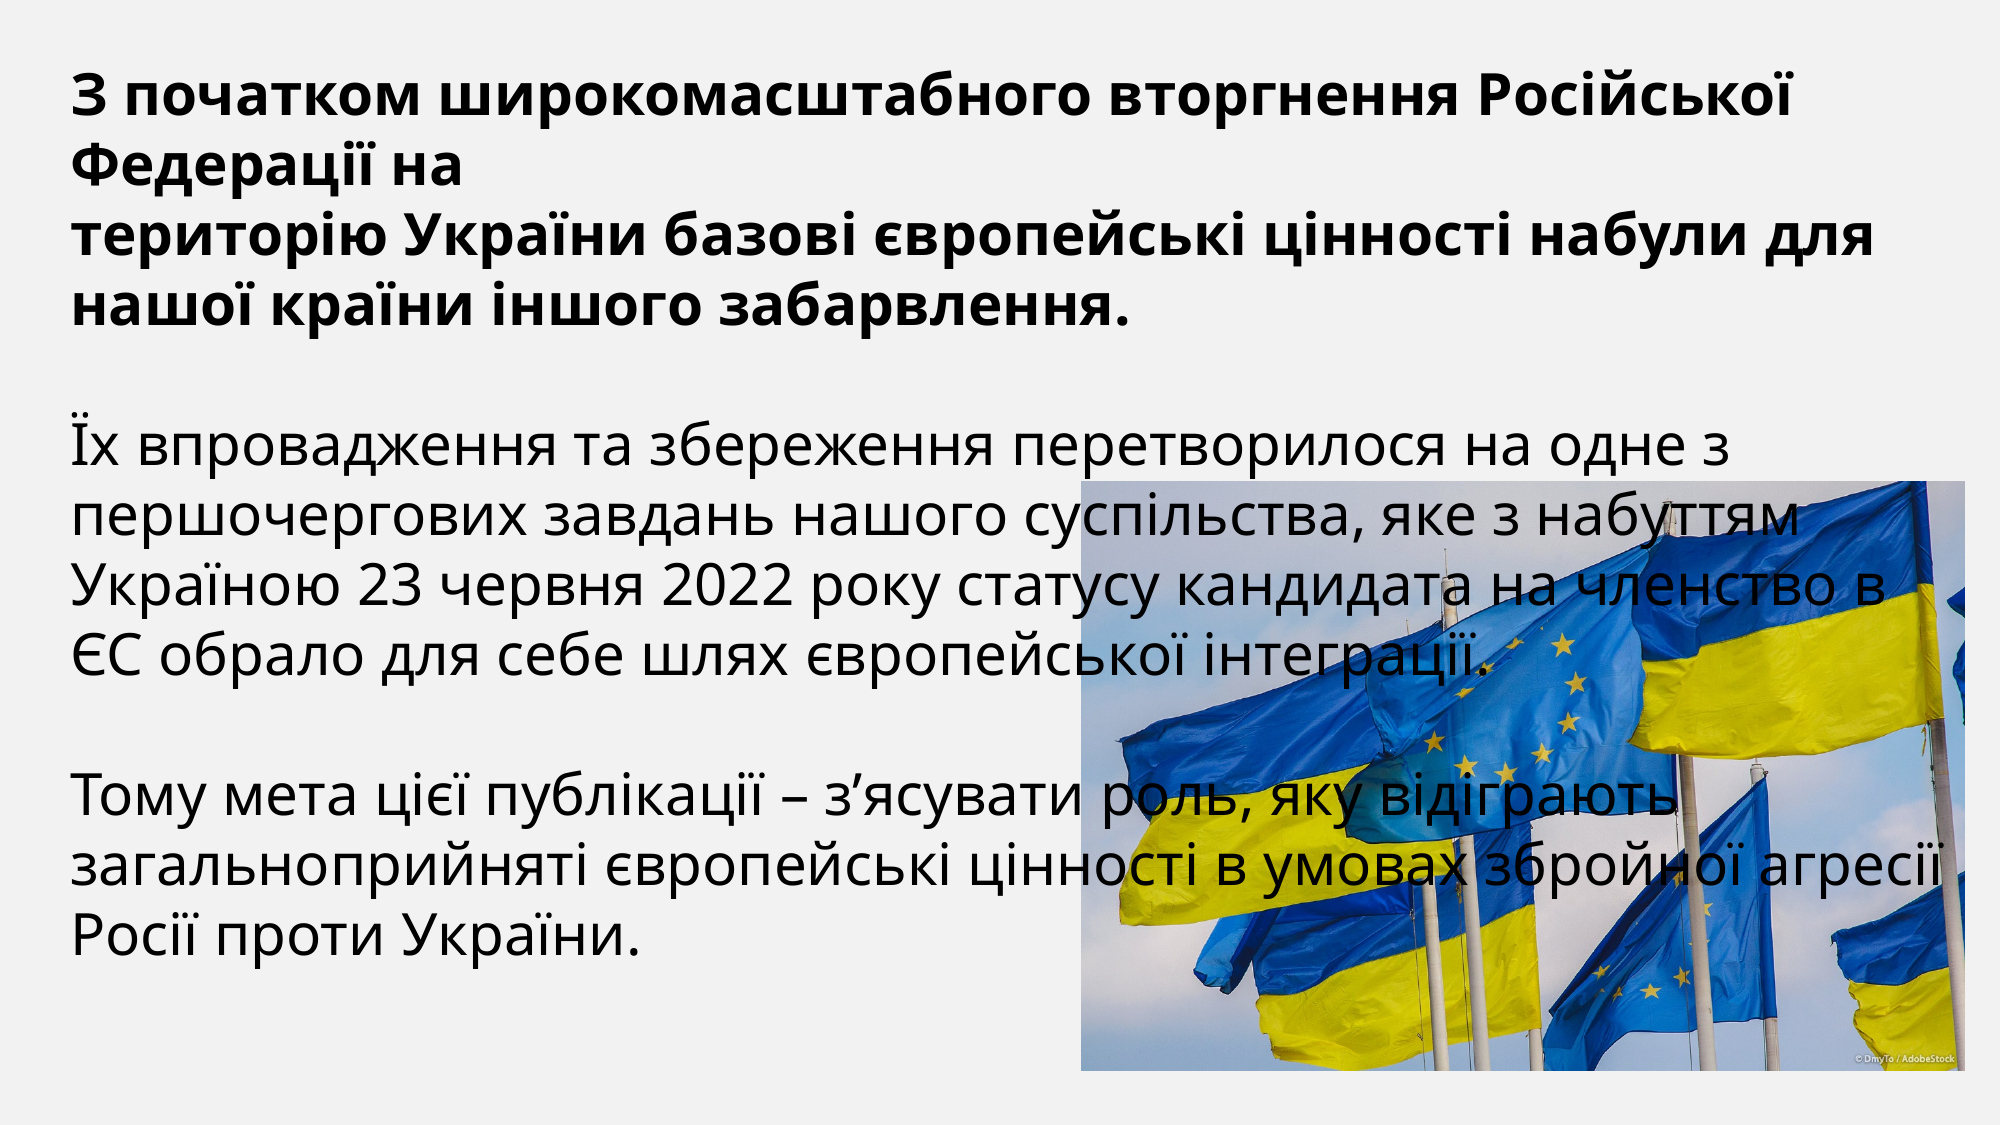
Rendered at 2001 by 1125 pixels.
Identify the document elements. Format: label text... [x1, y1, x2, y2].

text_box З початком широкомасштабного вторгнення Російської Федерації на територію України базові європейські цінності набули для нашої країни іншого забарвлення. Їх впровадження та збереження перетворилося на одне з першочергових завдань нашого суспільства, яке з набуттям Україною 23 червня 2022 року статусу кандидата на членство в ЄС обрало для себе шлях європейської інтеграції. Тому мета цієї публікації – з’ясувати роль, яку відіграють загальноприйняті європейські цінності в умовах збройної агресії Росії проти України. [55, 50, 1965, 975]
picture [1081, 481, 1965, 1071]
